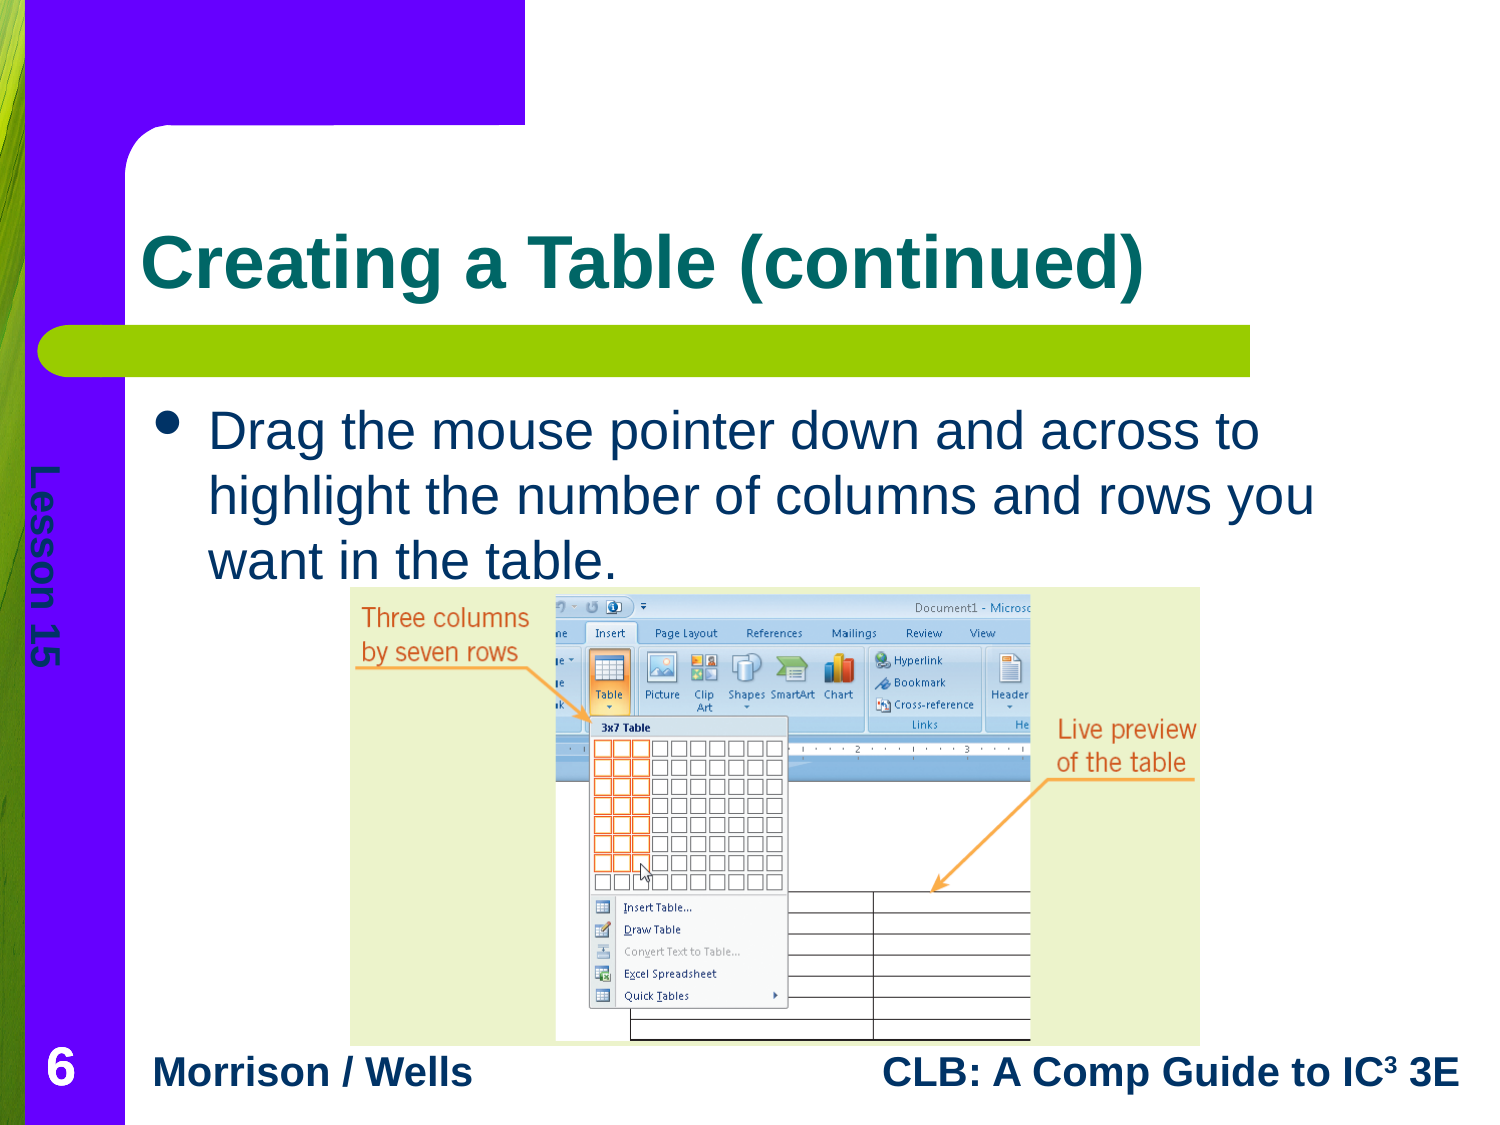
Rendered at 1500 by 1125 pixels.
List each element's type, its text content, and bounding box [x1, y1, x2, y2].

title Creating a Table (continued) [124, 124, 1426, 313]
list Drag the mouse pointer down and across to highlight the number of columns and rows you want in the table. [137, 387, 1401, 1013]
text_box 6 [13, 1023, 111, 1105]
picture [349, 587, 1200, 1046]
picture [0, 0, 25, 1125]
